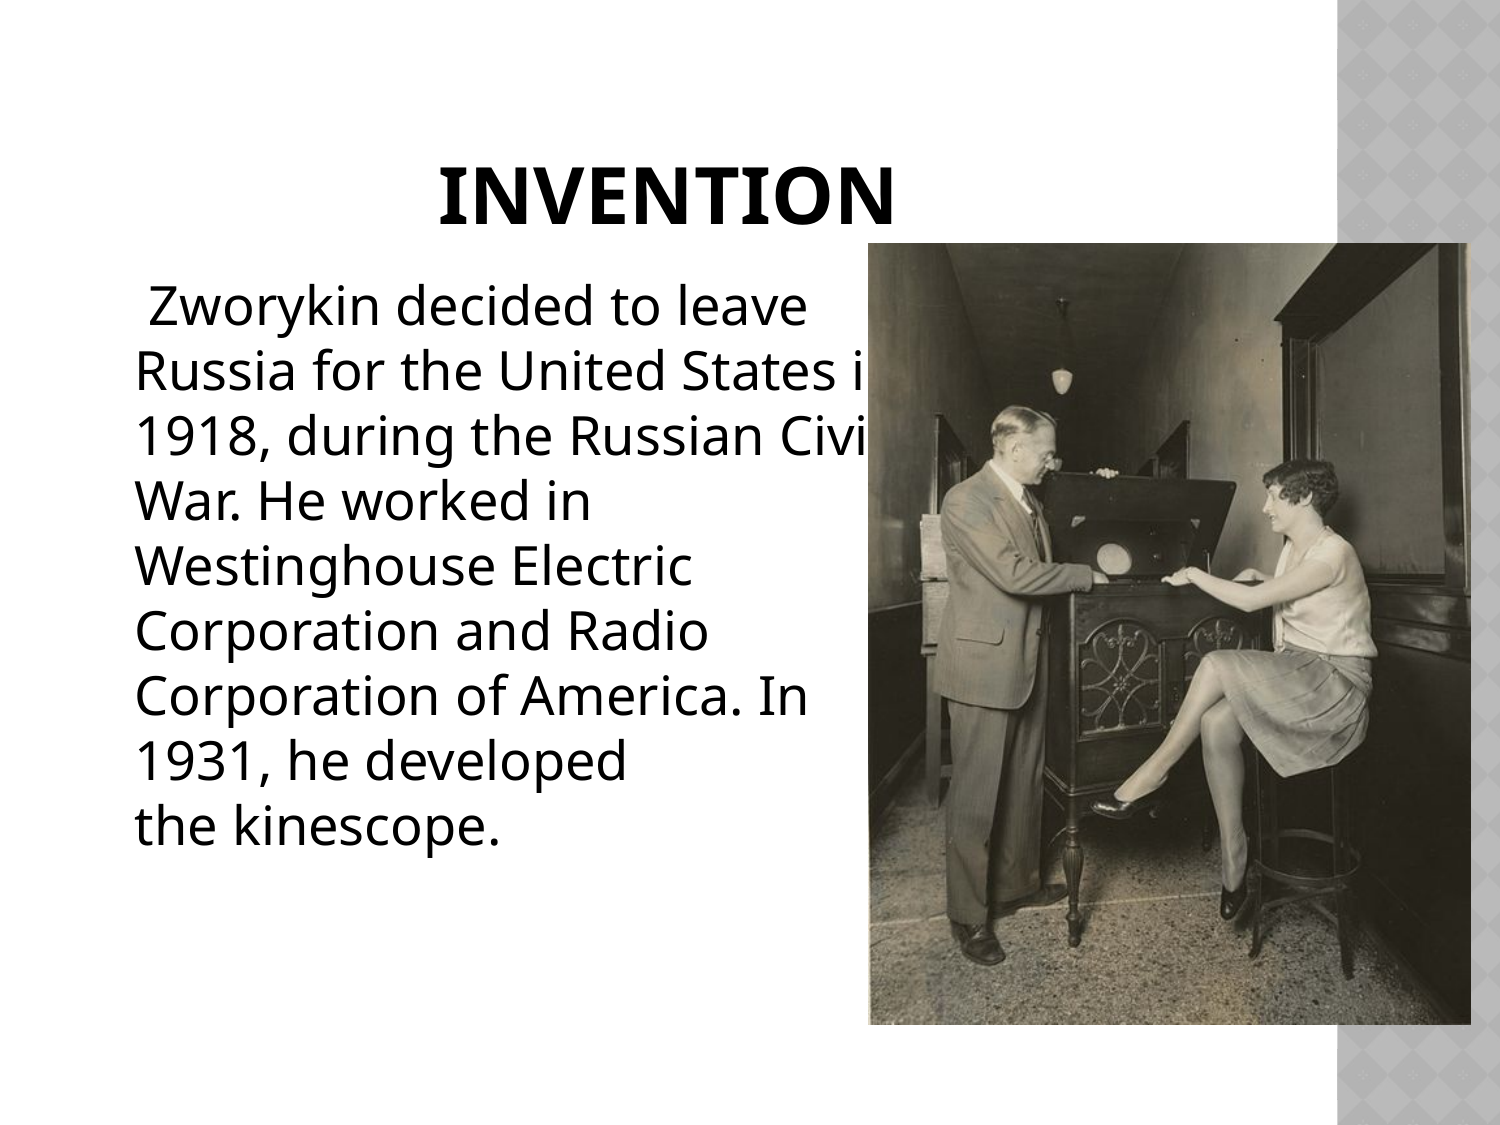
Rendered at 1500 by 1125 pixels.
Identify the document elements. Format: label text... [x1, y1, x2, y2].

title INVENTION [75, 52, 1263, 240]
list Zworykin decided to leave Russia for the United States in 1918, during the Russian Civil War. He worked in Westinghouse Electric Corporation and Radio Corporation of America. In 1931, he developed the kinescope. [75, 264, 916, 1059]
picture [867, 243, 1471, 1025]
